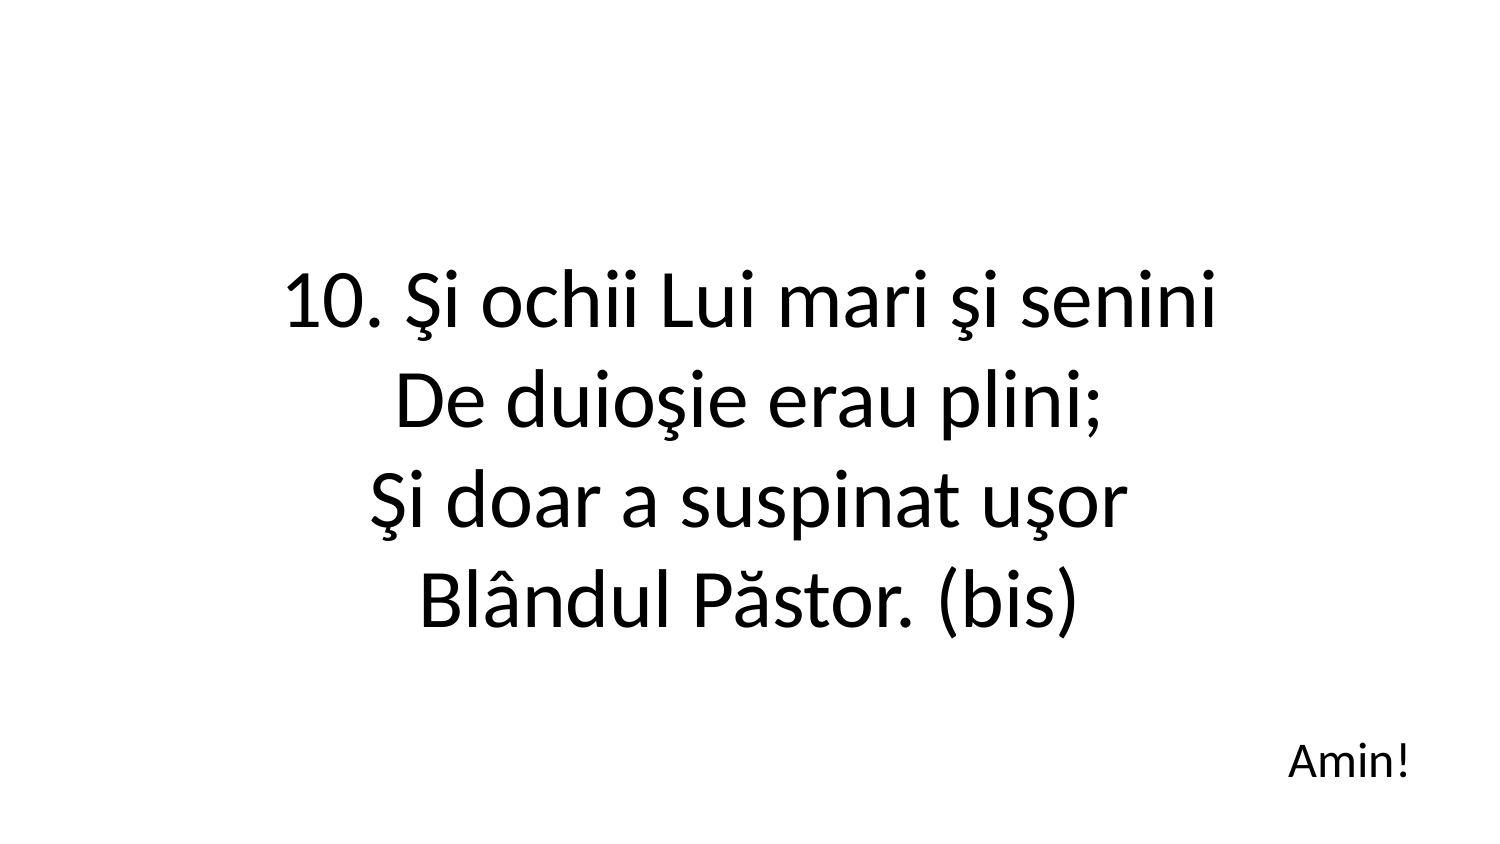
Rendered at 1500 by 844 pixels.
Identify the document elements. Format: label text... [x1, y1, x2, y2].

text_box Amin! [1273, 674, 1427, 795]
text_box 10. Şi ochii Lui mari şi senini De duioşie erau plini; Şi doar a suspinat uşor Blândul Păstor. (bis) [265, 192, 1235, 652]
